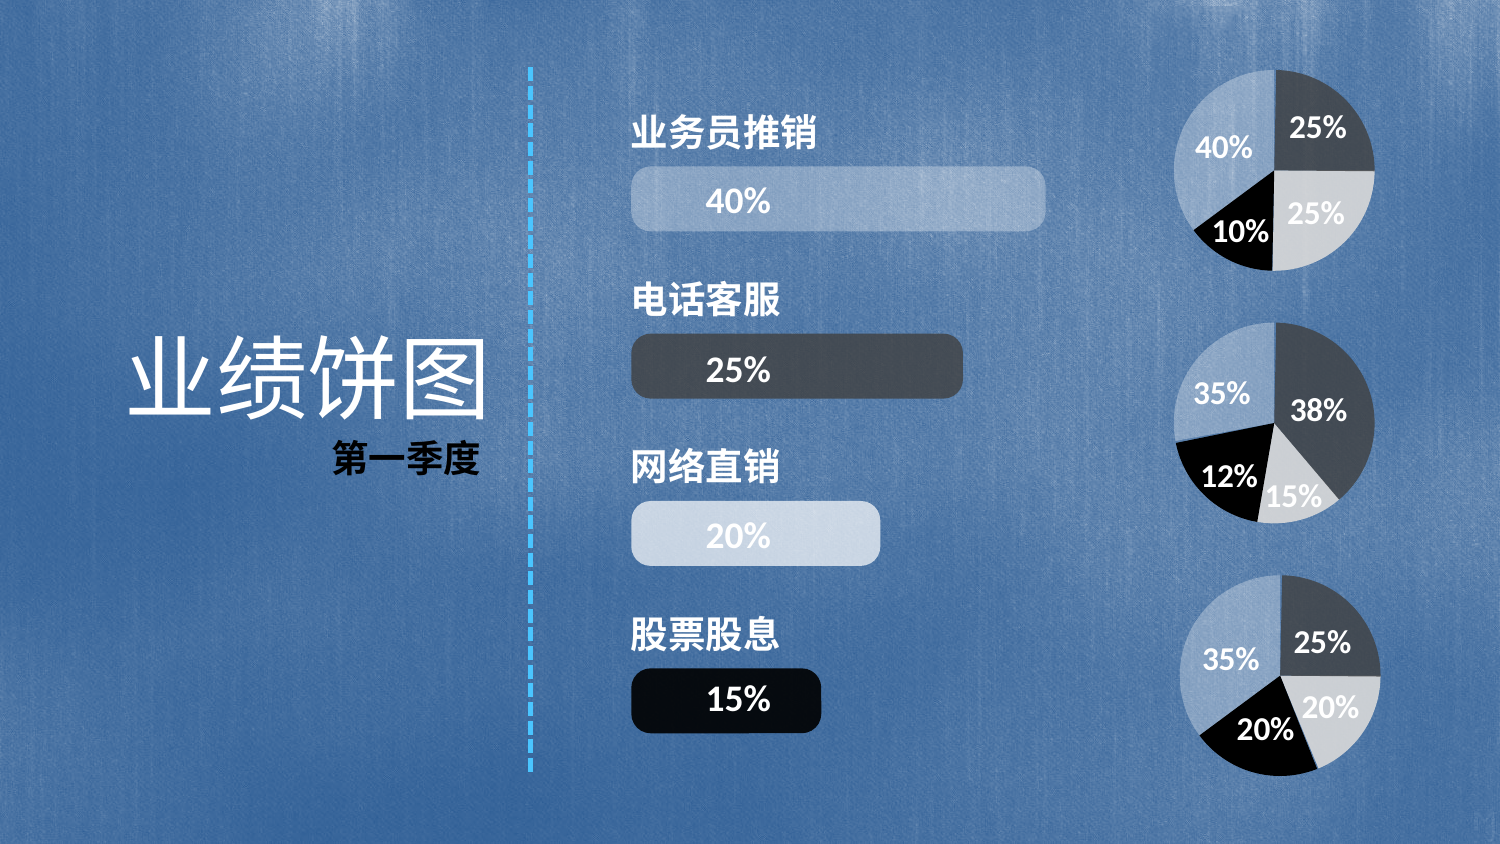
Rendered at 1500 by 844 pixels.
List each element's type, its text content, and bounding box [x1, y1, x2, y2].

text_box 股票股息 [615, 603, 796, 664]
text_box 25% [690, 338, 822, 398]
text_box 网络直销 [615, 436, 796, 496]
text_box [1173, 69, 1375, 271]
text_box 40% [690, 168, 822, 229]
text_box 15% [690, 666, 822, 727]
text_box [629, 164, 1048, 234]
text_box [629, 498, 883, 569]
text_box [1179, 574, 1382, 777]
text_box 业绩饼图 [109, 313, 507, 439]
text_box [1173, 322, 1375, 524]
text_box 业务员推销 [616, 101, 834, 162]
text_box 第一季度 [316, 427, 497, 487]
text_box 电话客服 [615, 268, 796, 329]
text_box [629, 666, 819, 736]
text_box [629, 331, 966, 401]
text_box 20% [690, 503, 822, 563]
